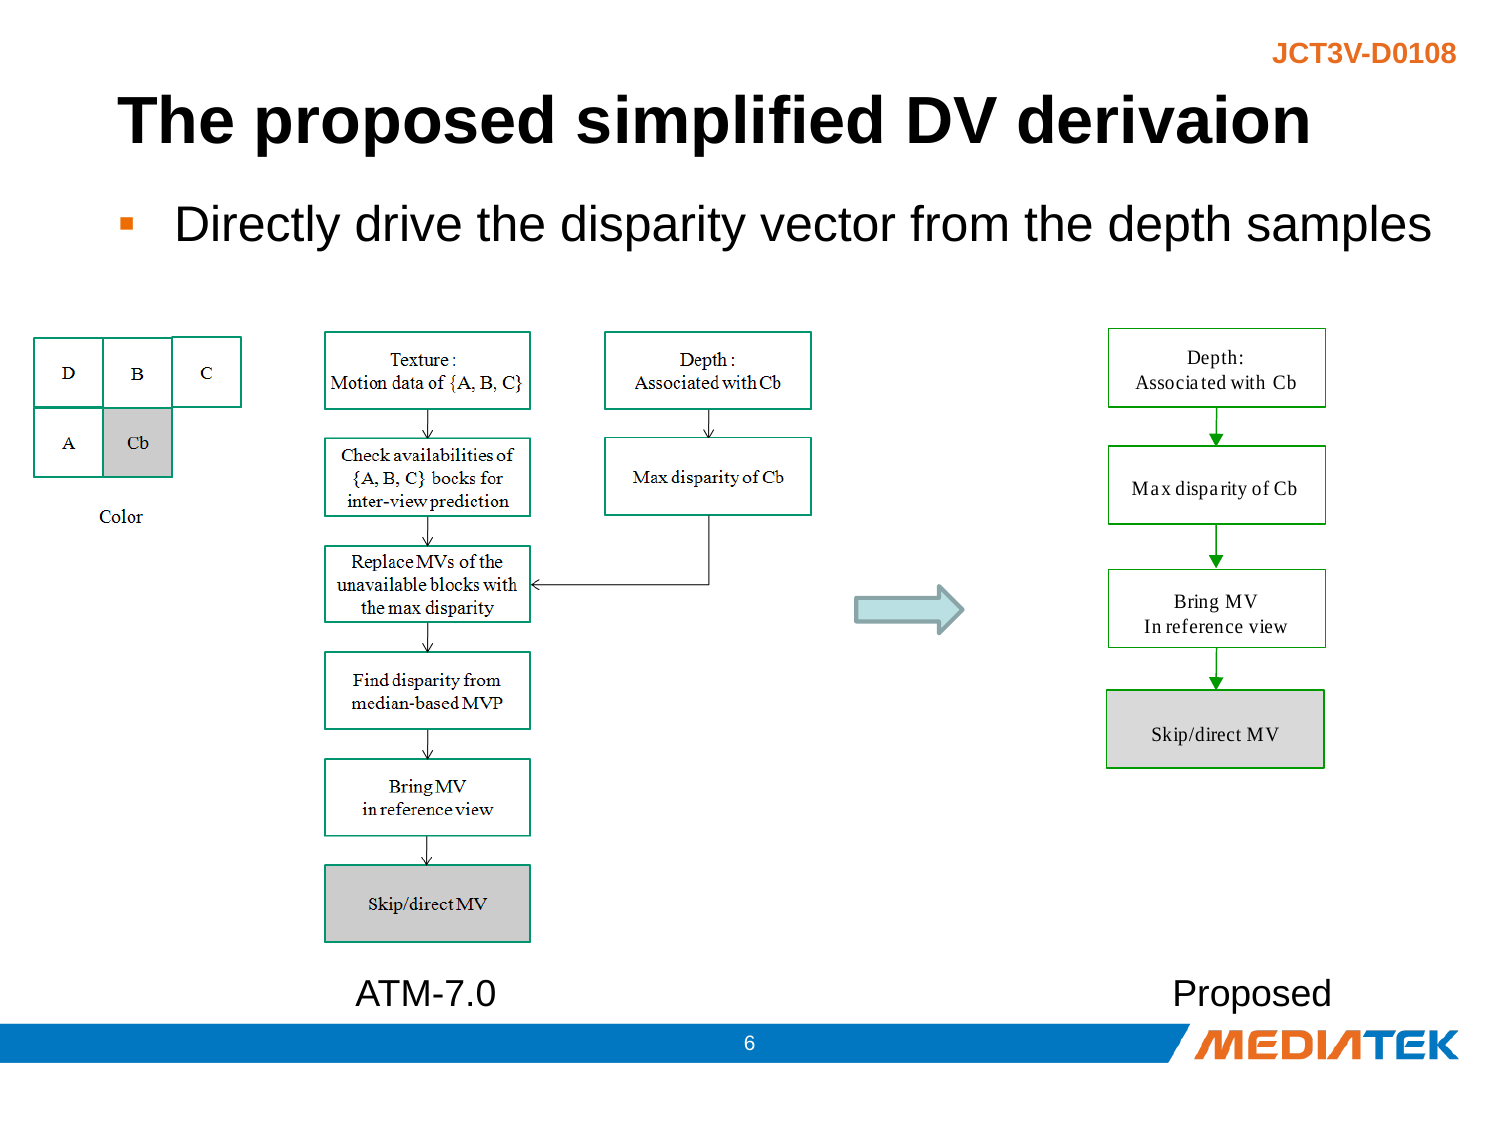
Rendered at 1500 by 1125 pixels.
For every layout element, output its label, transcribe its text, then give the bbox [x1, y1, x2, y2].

text_box Proposed [1157, 961, 1360, 1022]
title The proposed simplified DV derivaion [101, 62, 1425, 172]
list Directly drive the disparity vector from the depth samples [102, 184, 1471, 327]
picture [29, 326, 818, 948]
text_box ATM-7.0 [340, 961, 512, 1022]
picture [1104, 326, 1327, 770]
picture [0, 1023, 711, 1063]
picture [789, 1023, 1459, 1063]
text_box [854, 584, 965, 636]
slide_number 5 [711, 1022, 789, 1090]
